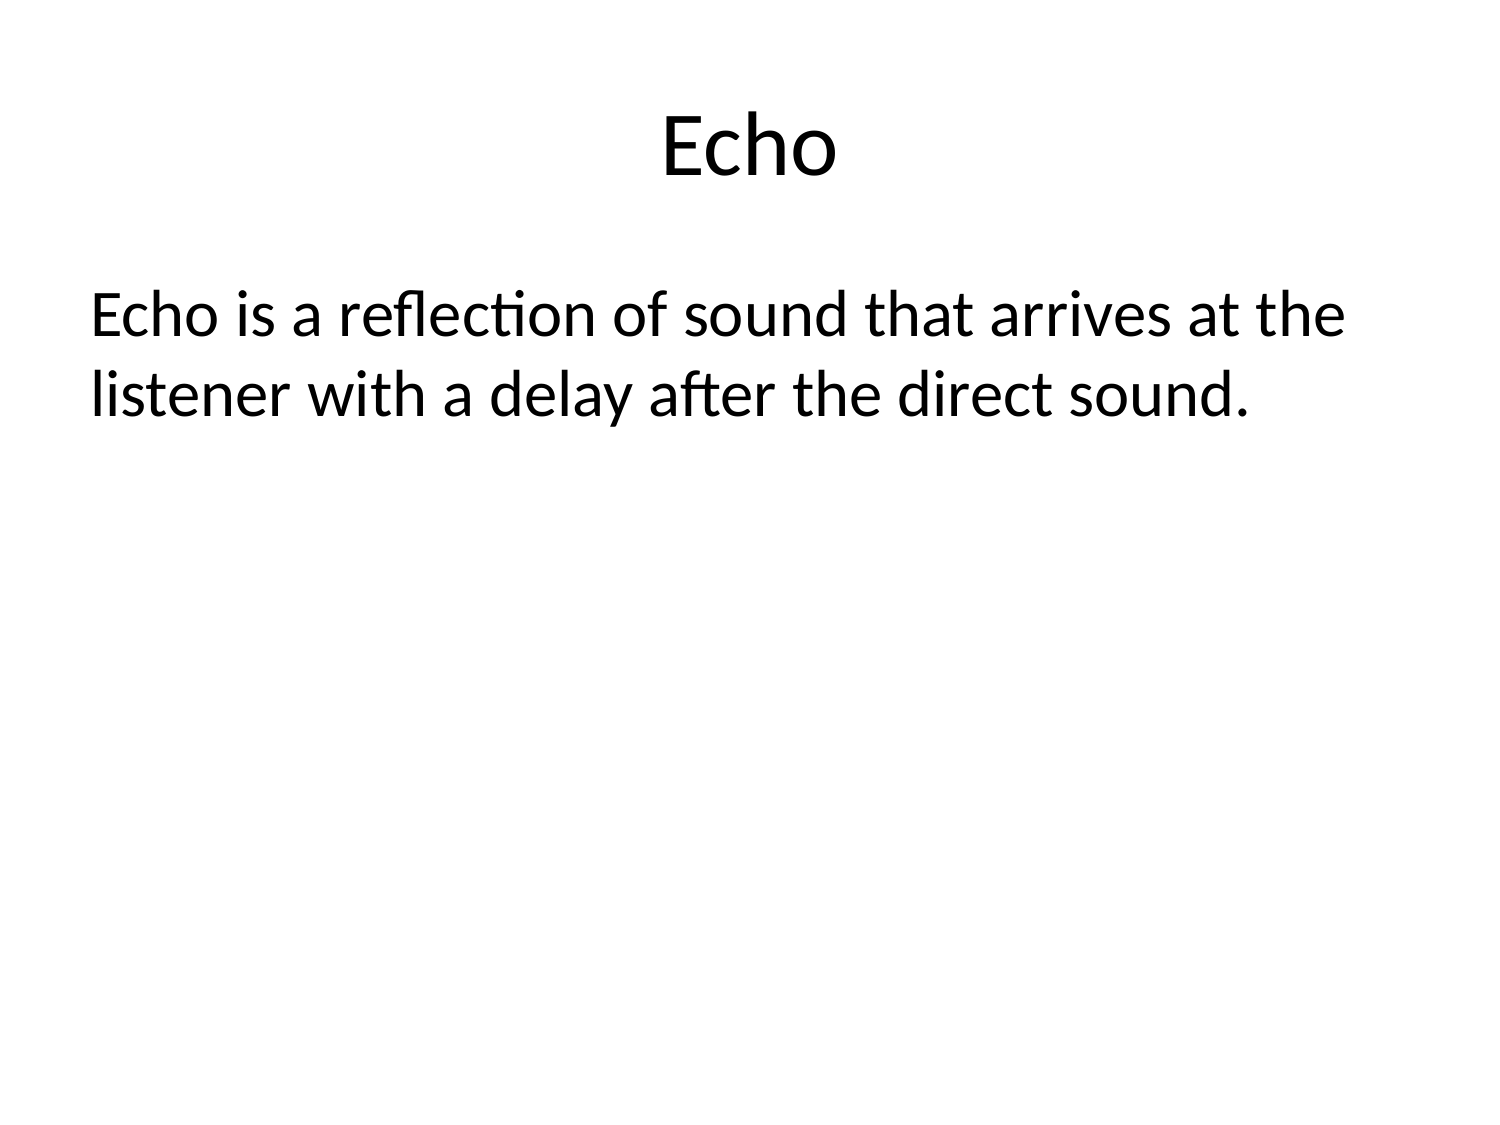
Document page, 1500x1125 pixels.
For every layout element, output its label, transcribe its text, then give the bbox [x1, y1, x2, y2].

title Echo [75, 45, 1425, 233]
list Echo is a reflection of sound that arrives at the listener with a delay after the direct sound. [75, 262, 1425, 488]
